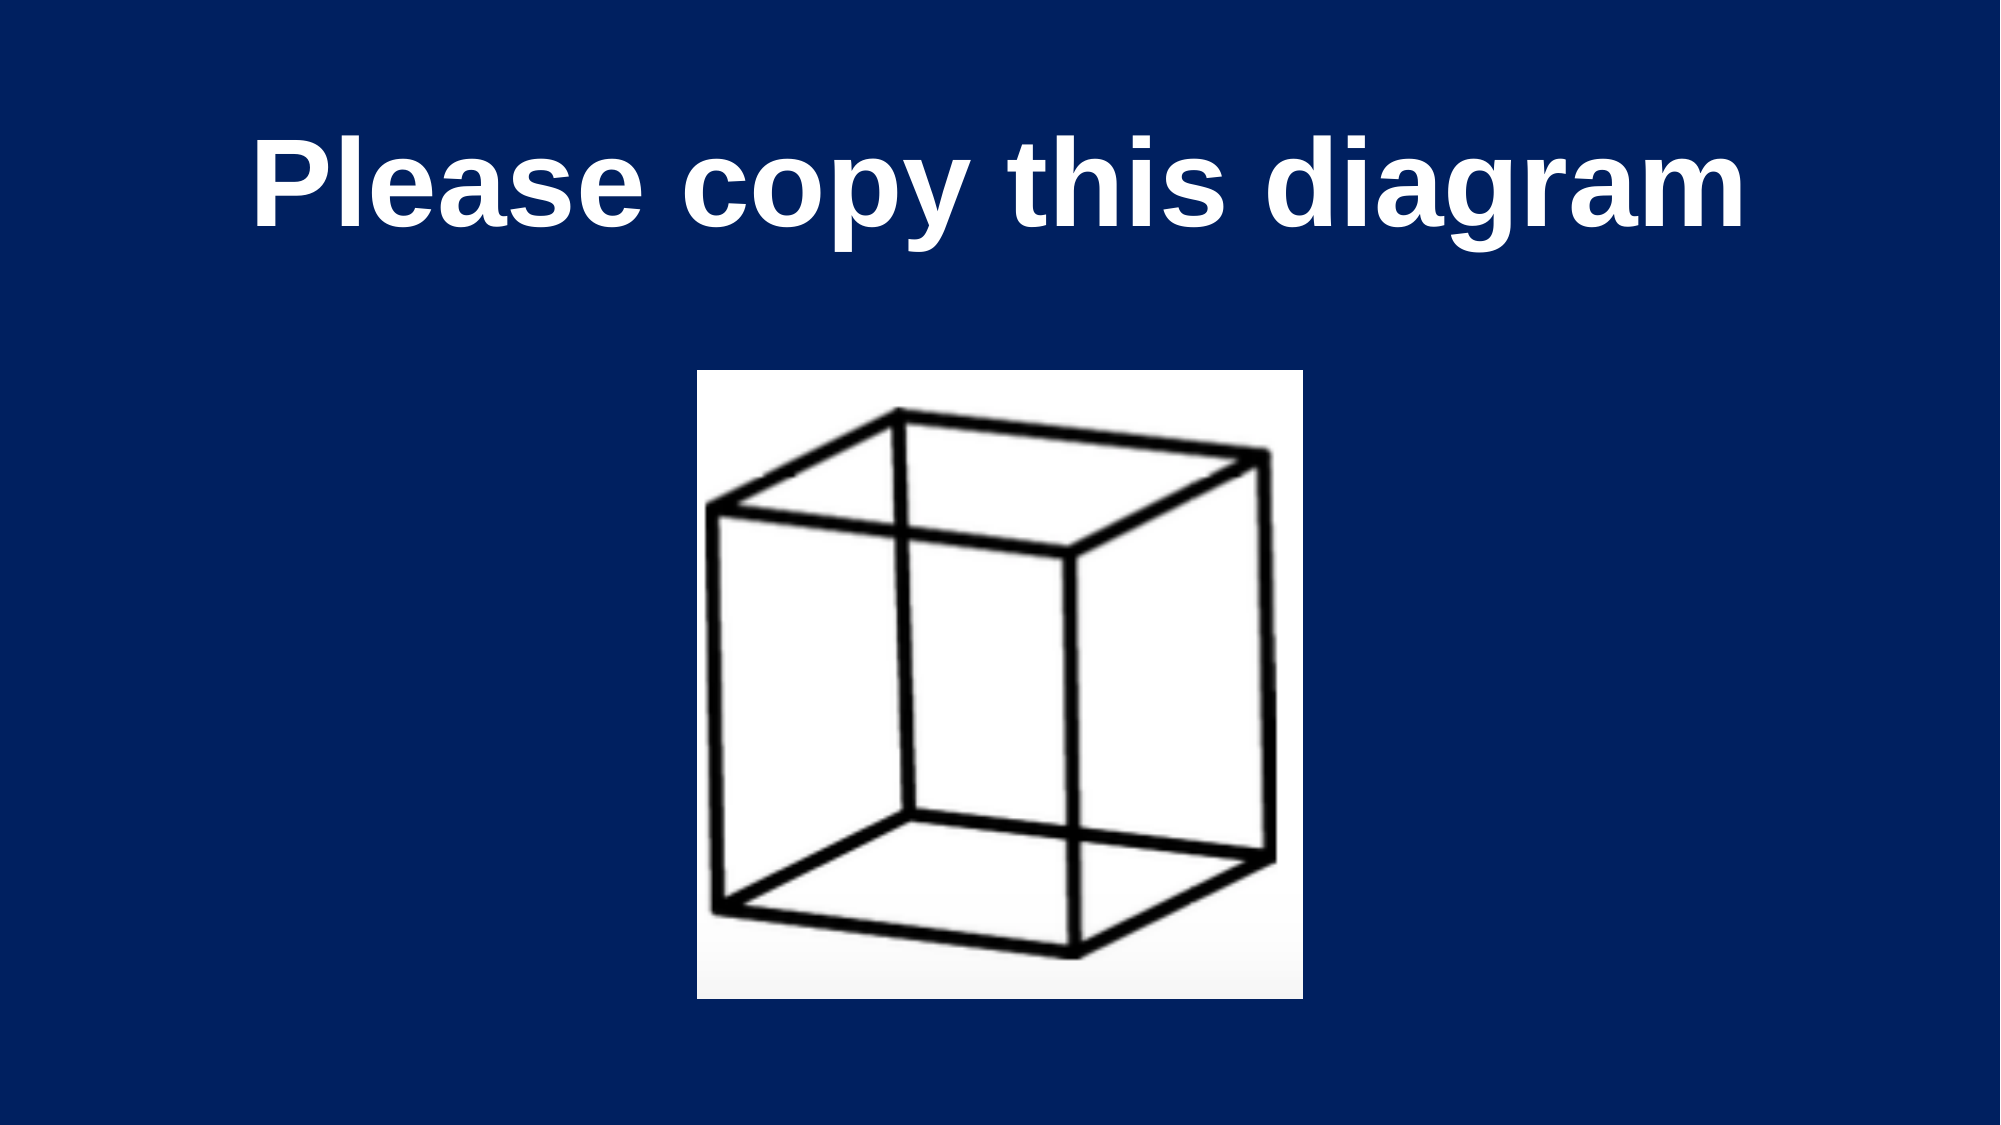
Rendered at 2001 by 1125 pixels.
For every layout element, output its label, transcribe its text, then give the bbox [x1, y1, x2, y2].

picture [697, 370, 1303, 999]
text_box Please copy this diagram [0, 94, 2000, 260]
